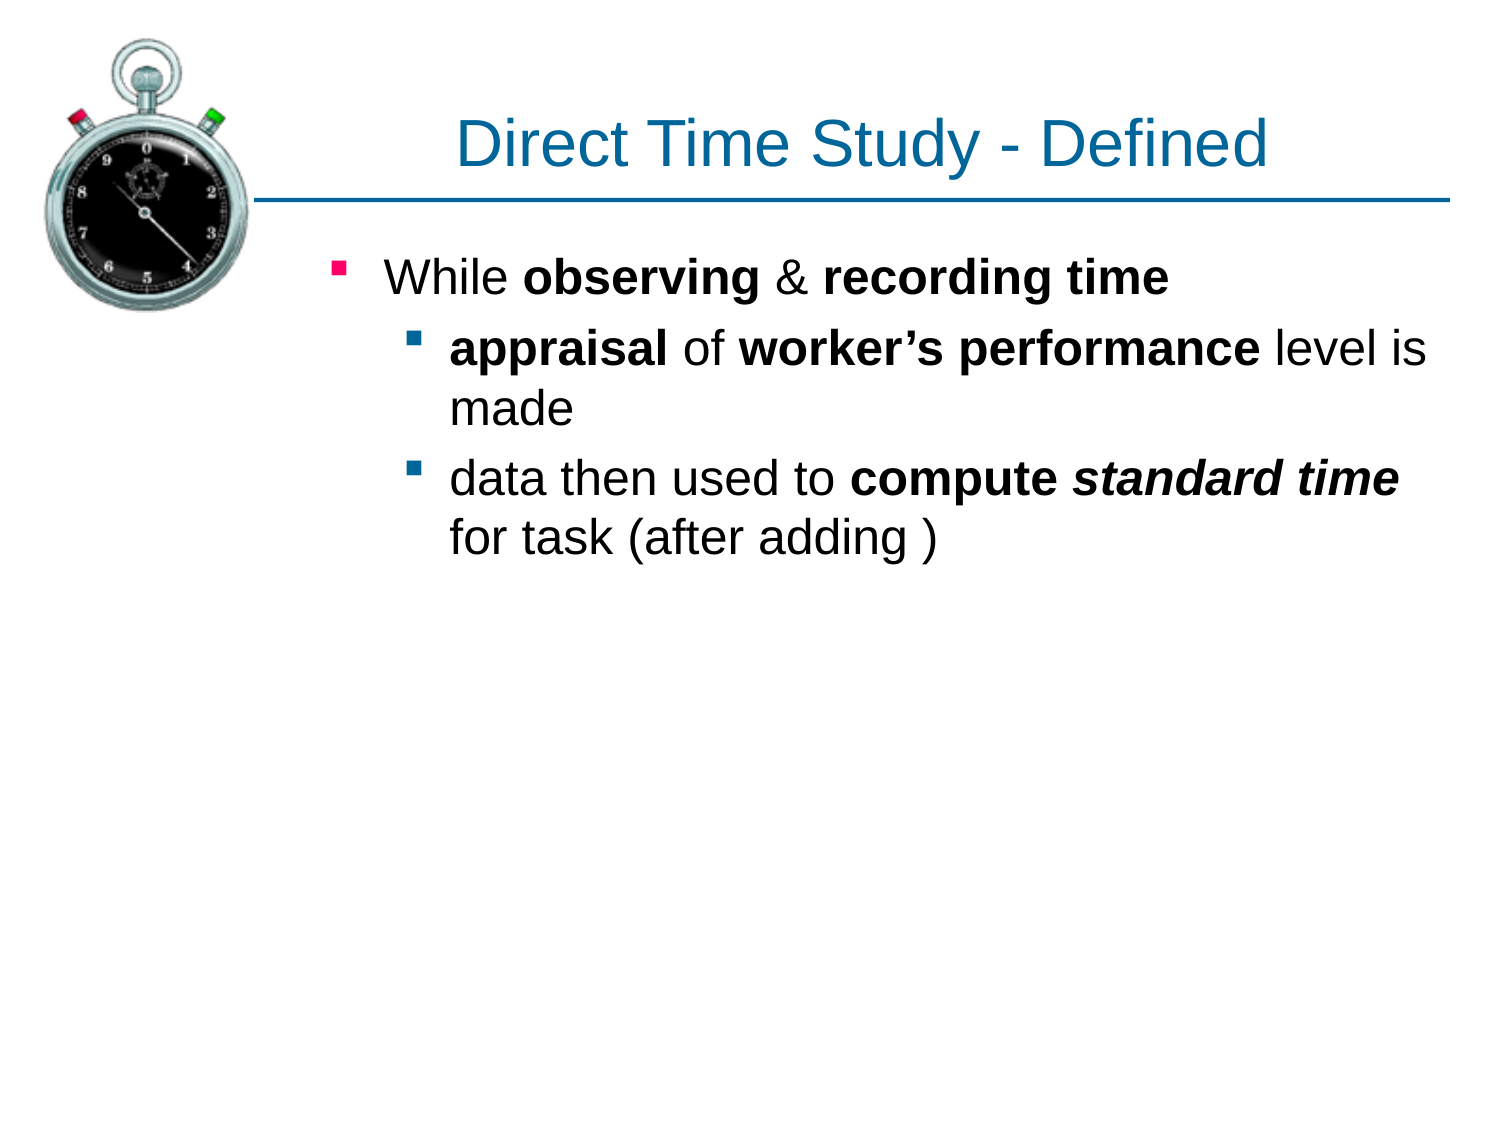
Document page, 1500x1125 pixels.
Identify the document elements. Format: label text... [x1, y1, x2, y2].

title Direct Time Study - Defined [275, 37, 1450, 188]
picture [37, 37, 254, 313]
